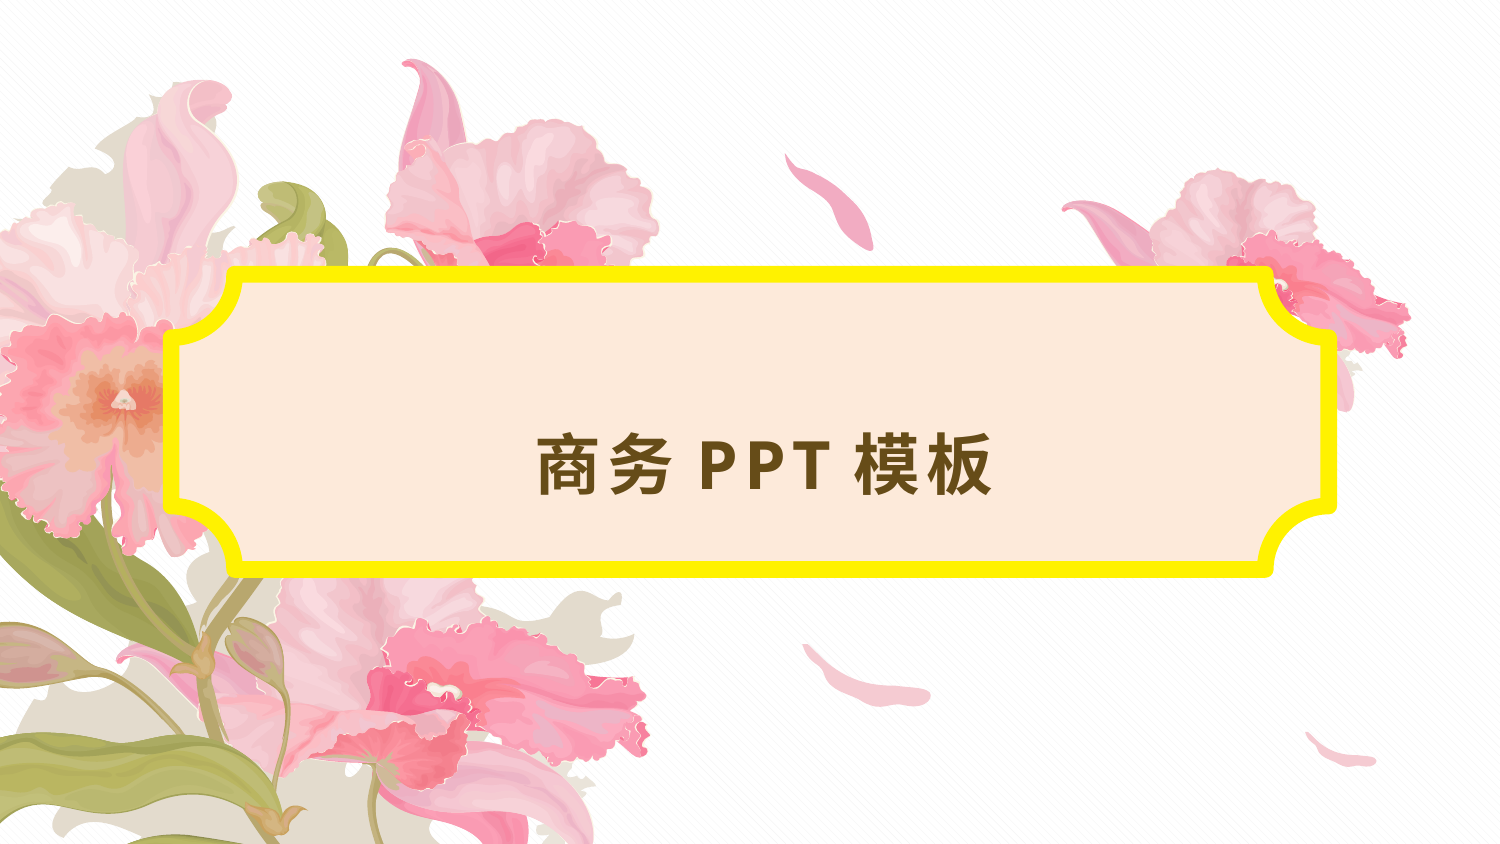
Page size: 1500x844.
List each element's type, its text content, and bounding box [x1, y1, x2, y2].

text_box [1050, 170, 1423, 384]
text_box [802, 644, 931, 707]
text_box 商务PPT模板 [667, 416, 1308, 511]
text_box [784, 153, 874, 251]
text_box [667, 511, 1305, 570]
text_box [667, 274, 1329, 510]
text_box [0, 52, 663, 844]
text_box [1305, 731, 1377, 767]
